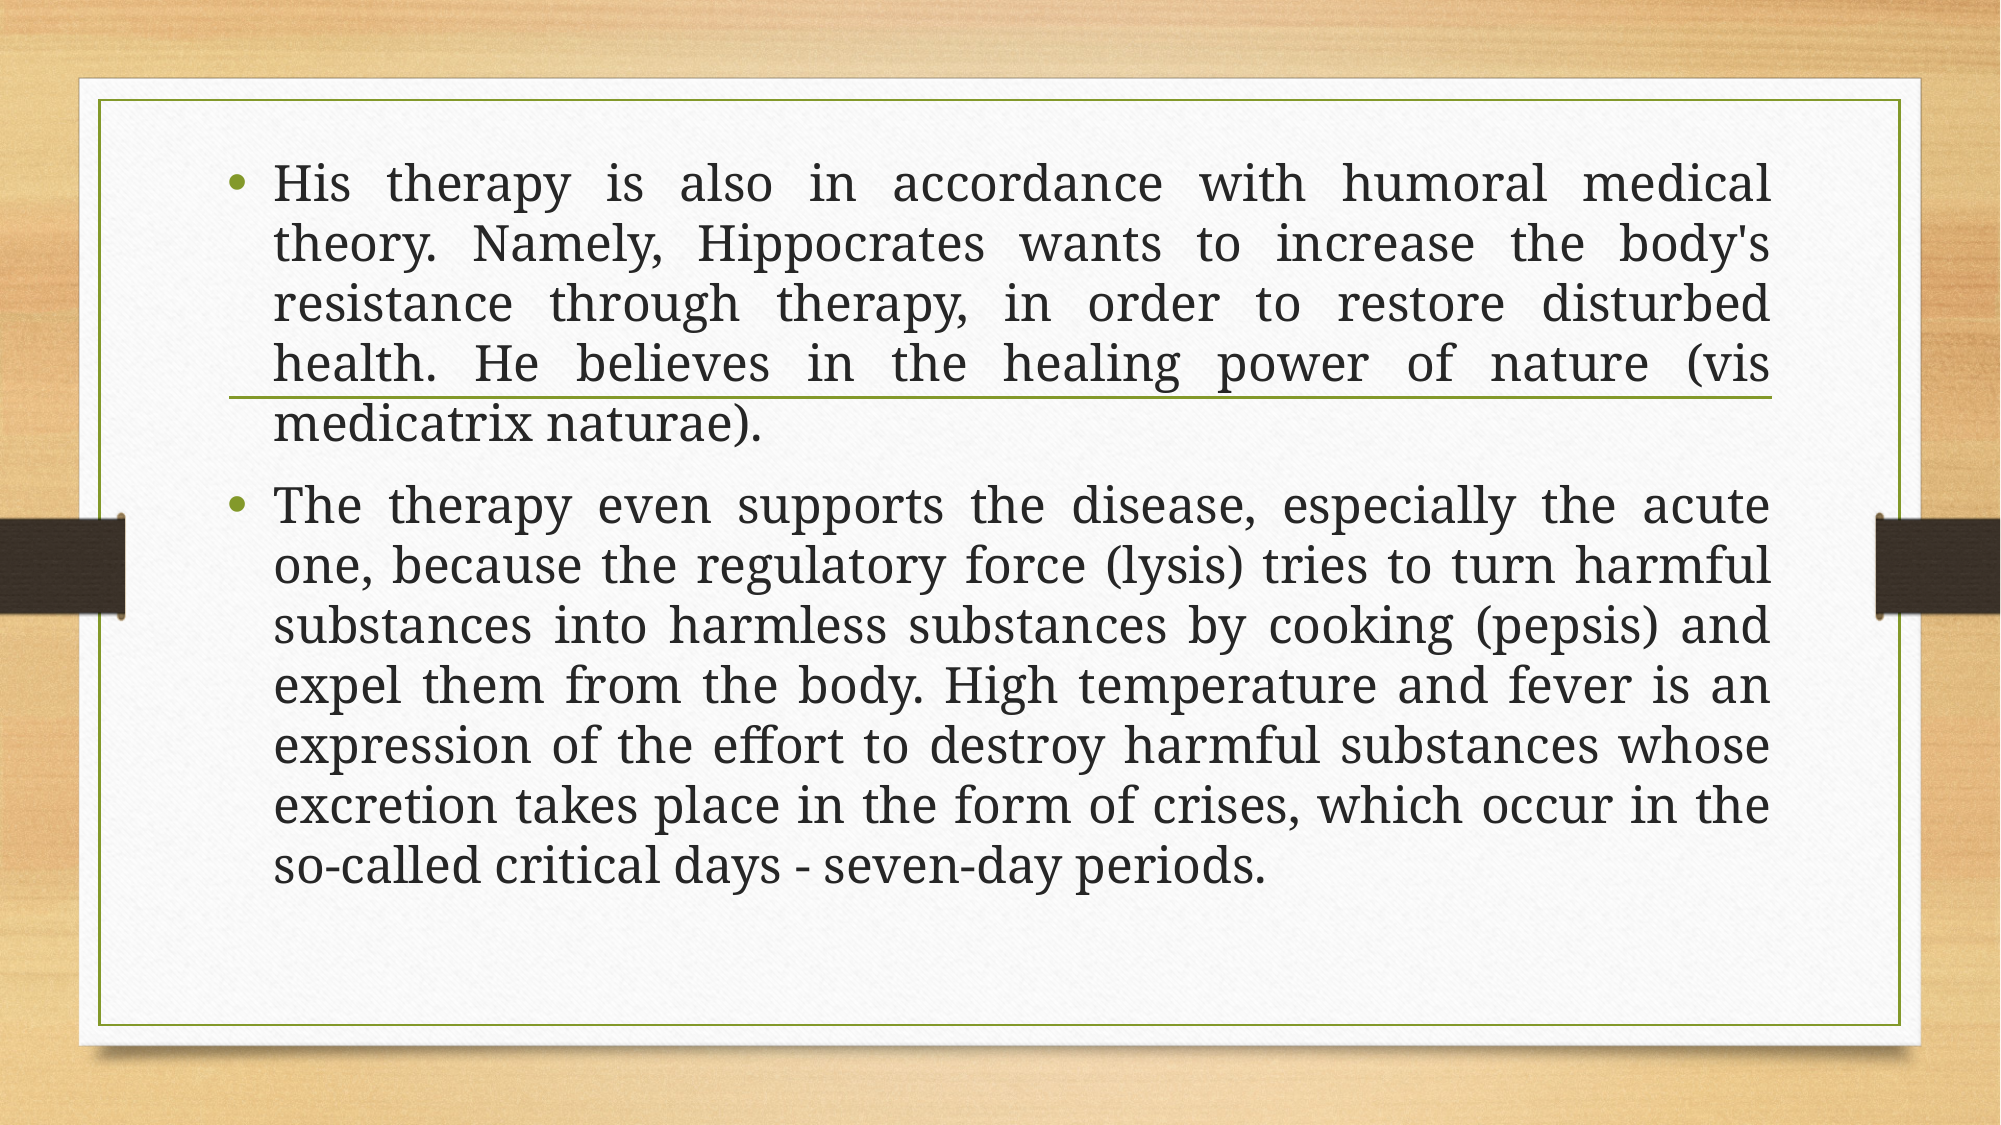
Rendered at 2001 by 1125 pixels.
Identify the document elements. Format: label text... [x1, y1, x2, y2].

list His therapy is also in accordance with humoral medical theory. Namely, Hippocrates wants to increase the body's resistance through therapy, in order to restore disturbed health. He believes in the healing power of nature (vis medicatrix naturae). The therapy even supports the disease, especially the acute one, because the regulatory force (lysis) tries to turn harmful substances into harmless substances by cooking (pepsis) and expel them from the body. High temperature and fever is an expression of the effort to destroy harmful substances whose excretion takes place in the form of crises, which occur in the so-called critical days - seven-day periods. [212, 143, 1788, 971]
picture [0, 0, 2001, 1125]
